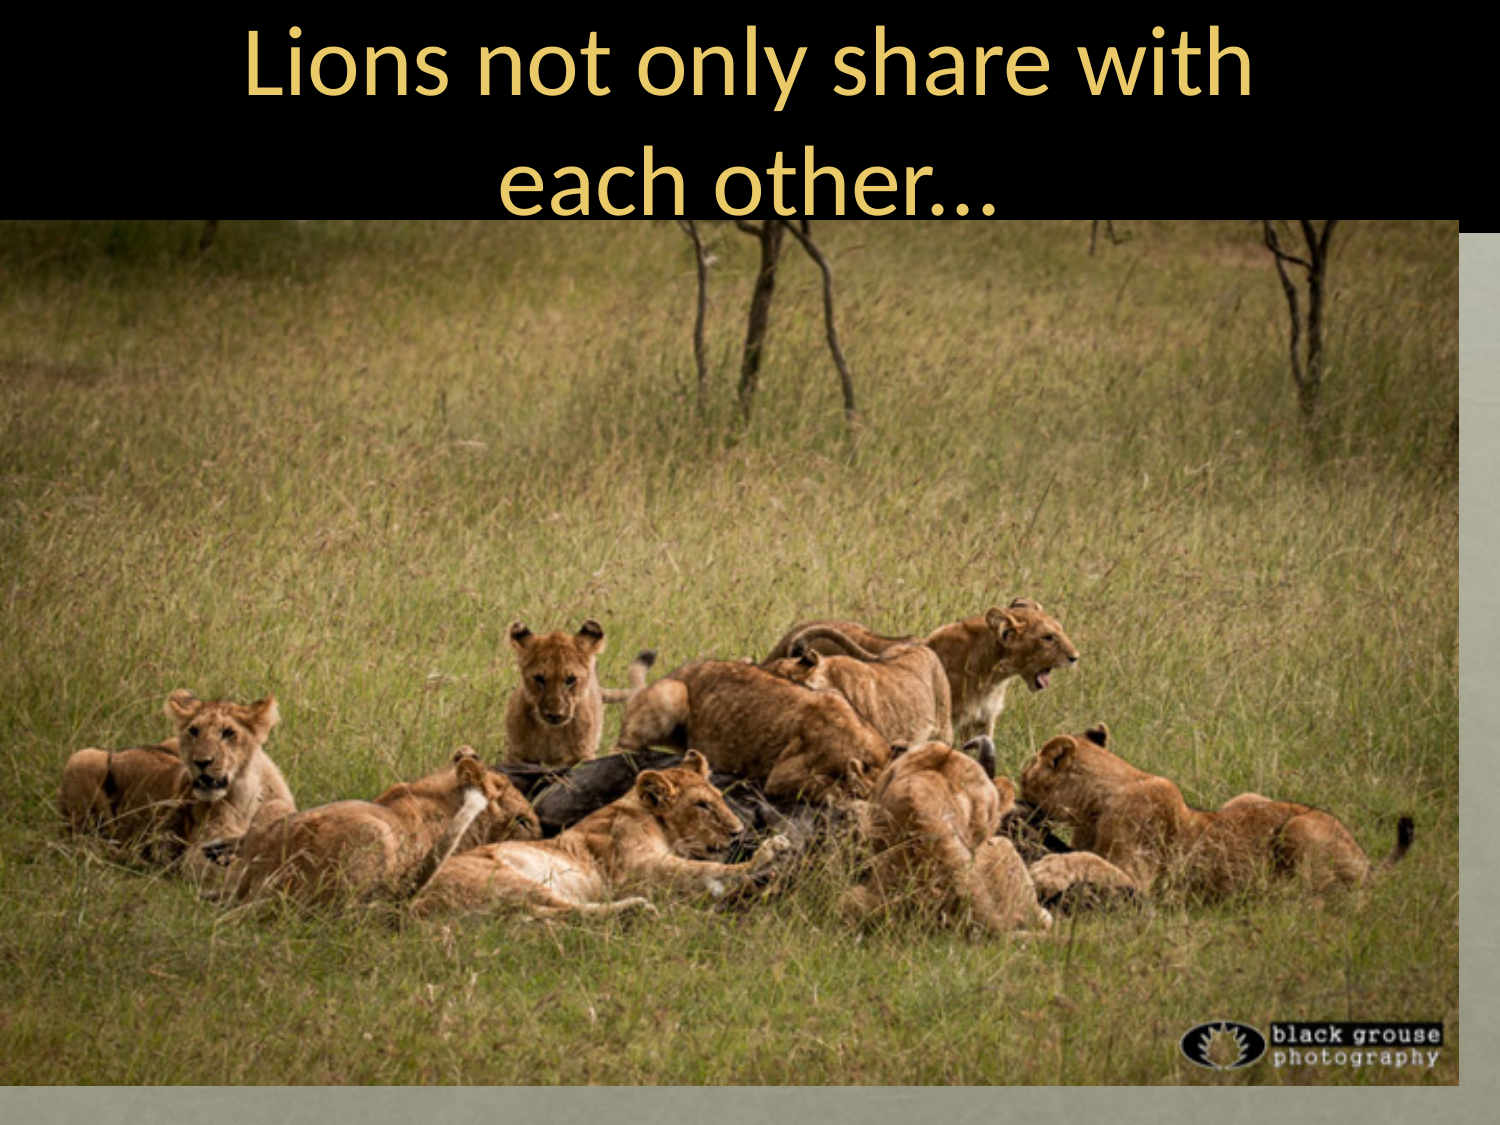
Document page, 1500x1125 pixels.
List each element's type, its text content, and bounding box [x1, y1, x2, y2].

picture [0, 214, 1500, 1125]
title Lions not only share with each other... [127, 10, 1372, 212]
